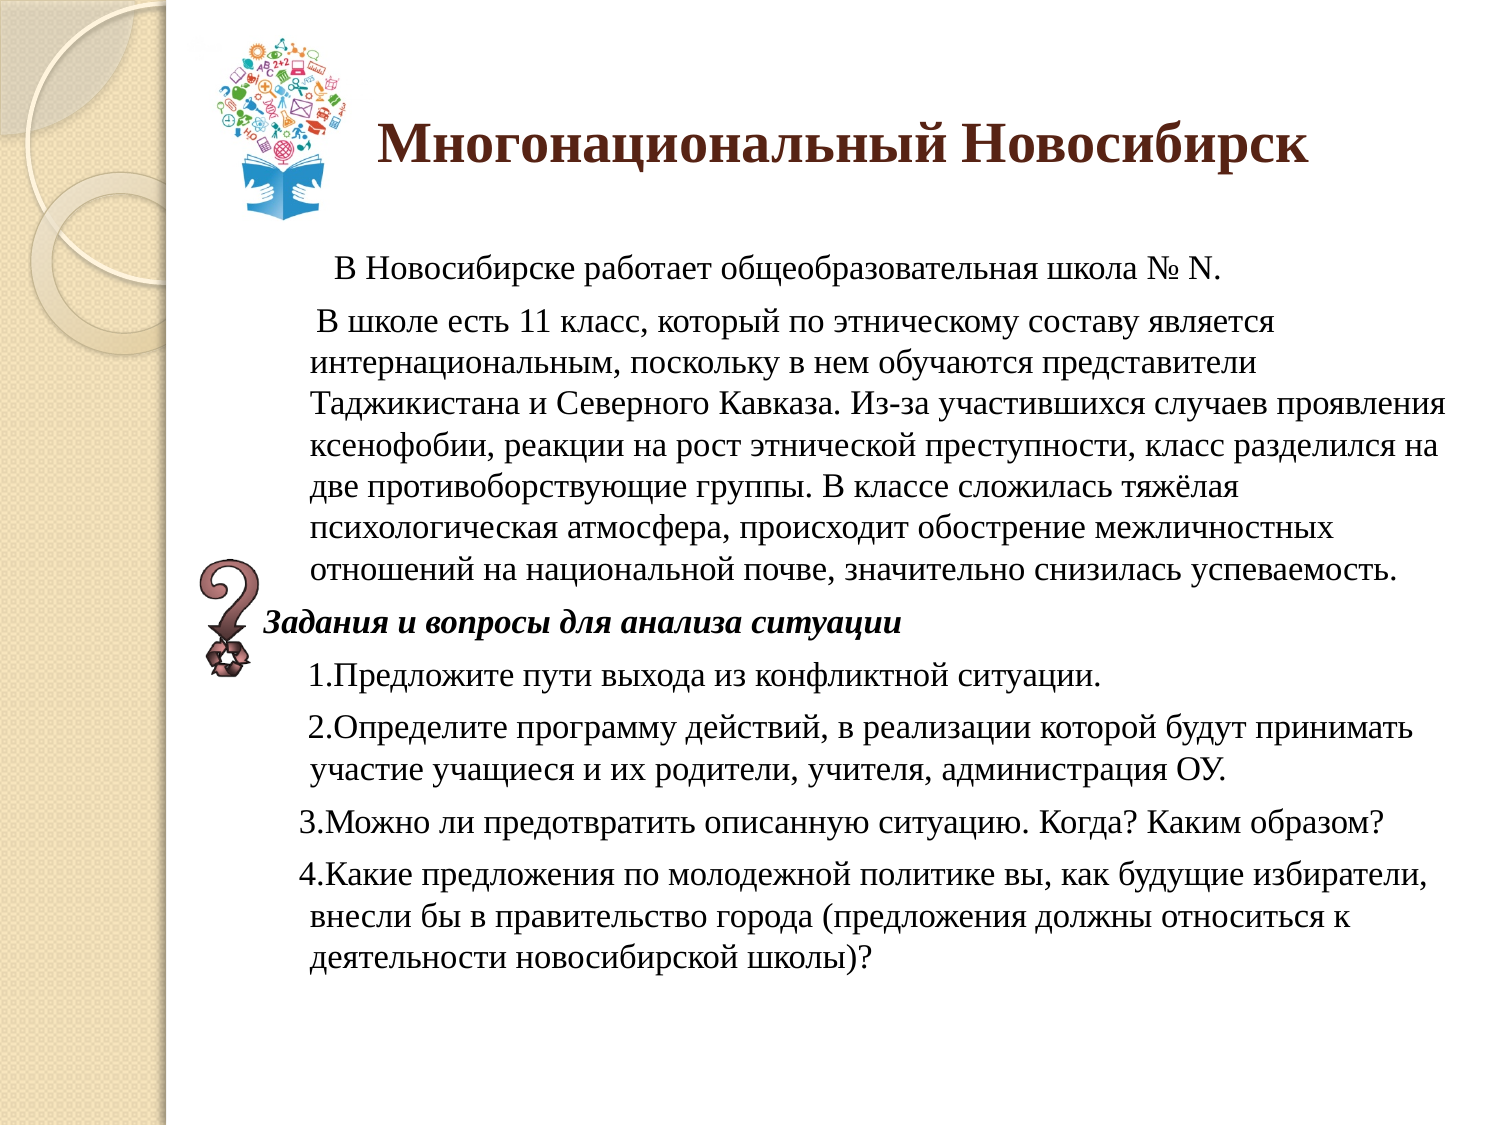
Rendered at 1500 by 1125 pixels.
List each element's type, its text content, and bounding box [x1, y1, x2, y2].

picture [187, 550, 271, 689]
picture [187, 34, 376, 223]
title Многонациональный Новосибирск [375, 45, 1466, 233]
list В Новосибирске работает общеобразовательная школа № N. В школе есть 11 класс, который по этническому составу является интернациональным, поскольку в нем обучаются представители Таджикистана и Северного Кавказа. Из-за участившихся случаев проявления ксенофобии, реакции на рост этнической преступности, класс разделился на две противоборствующие группы. В классе сложилась тяжёлая психологическая атмосфера, происходит обострение межличностных отношений на национальной почве, значительно снизилась успеваемость. Задания и вопросы для анализа ситуации 1.Предложите пути выхода из конфликтной ситуации. 2.Определите программу действий, в реализации которой будут принимать участие учащиеся и их родители, учителя, администрация ОУ. 3.Можно ли предотвратить описанную ситуацию. Когда? Каким образом? 4.Какие предложения по молодежной политике вы, как будущие избиратели, внесли бы в правительство города (предложения должны относиться к деятельности новосибирской школы)? [235, 237, 1466, 1025]
